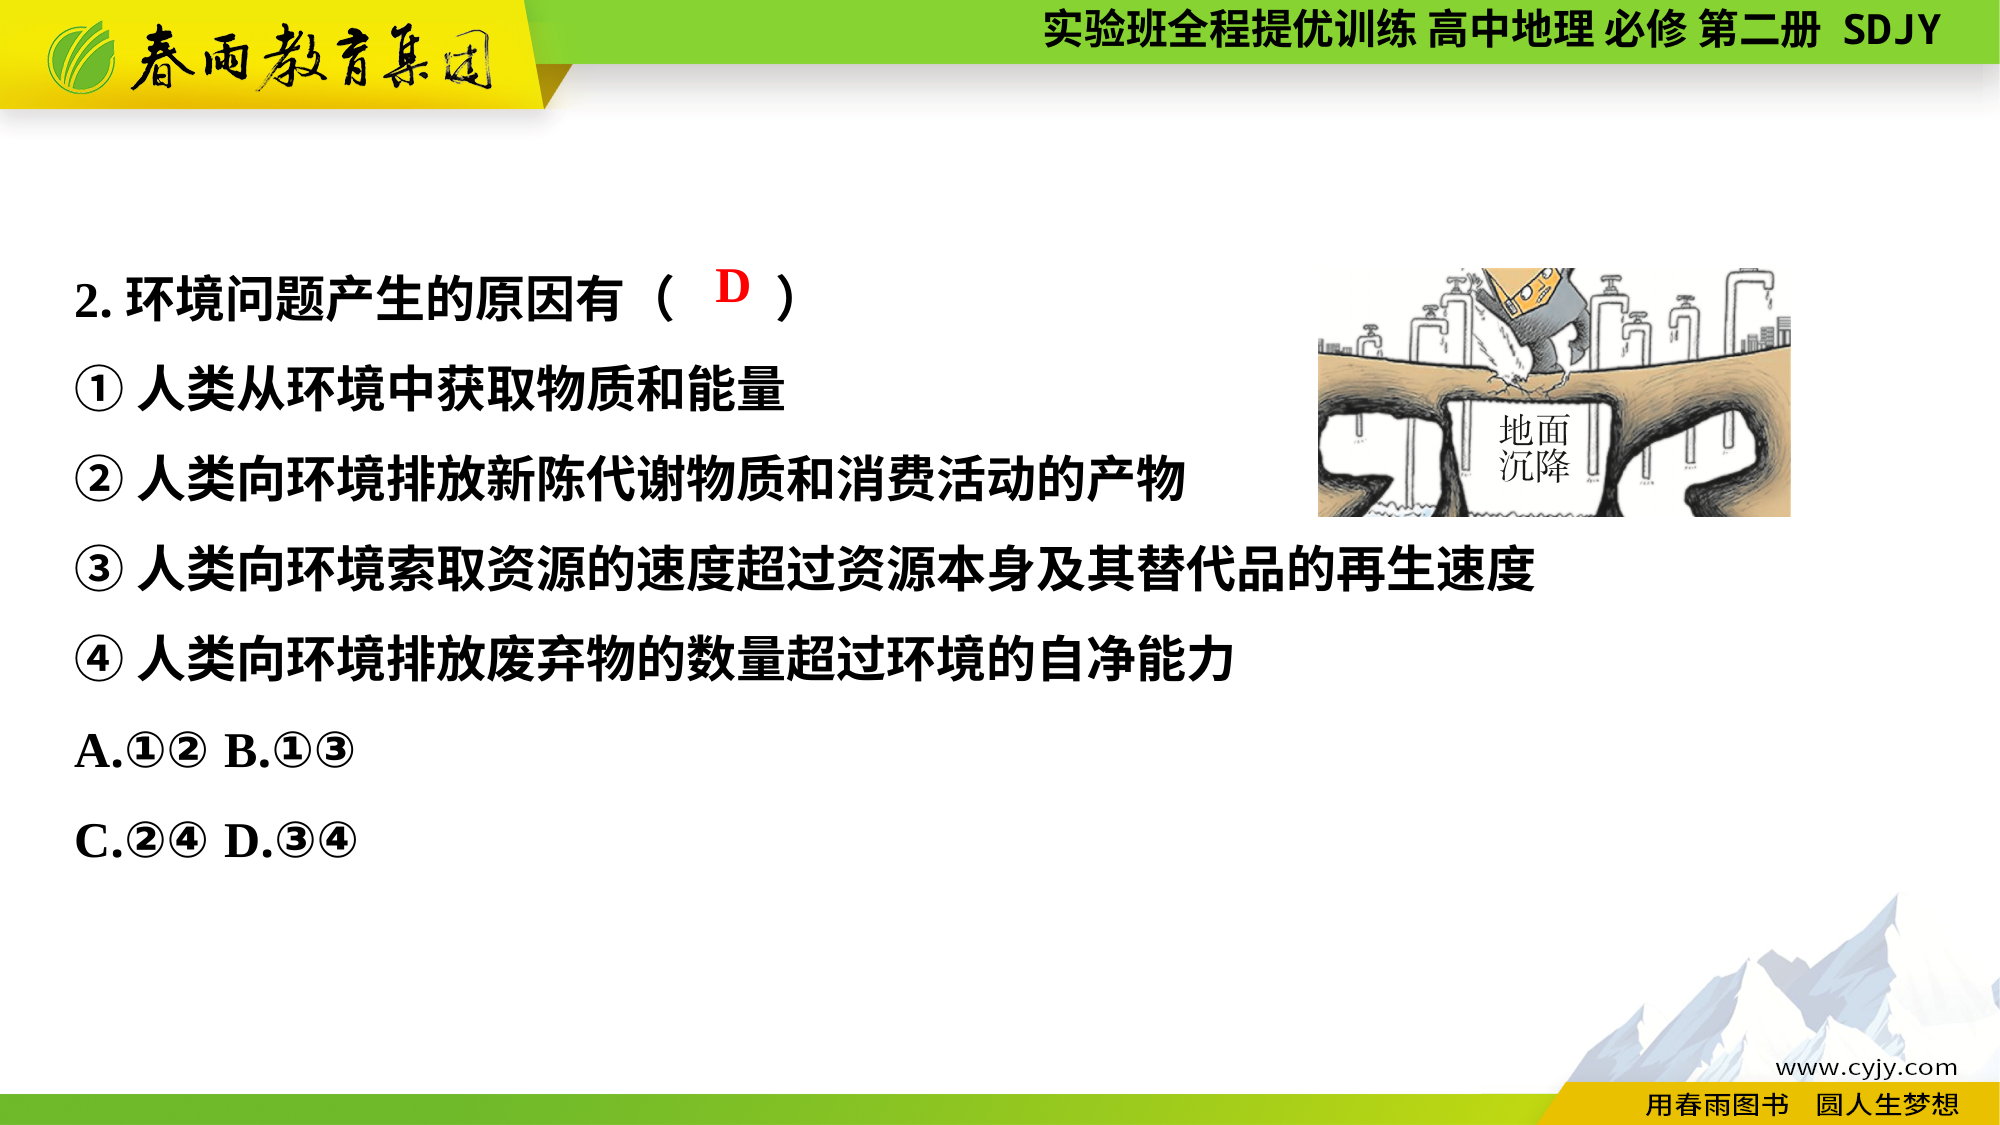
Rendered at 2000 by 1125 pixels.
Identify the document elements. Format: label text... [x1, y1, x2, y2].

text_box D [700, 244, 767, 320]
picture [0, 0, 2000, 1125]
list 2.环境问题产生的原因有（ ） ①人类从环境中获取物质和能量 ②人类向环境排放新陈代谢物质和消费活动的产物 ③人类向环境索取资源的速度超过资源本身及其替代品的再生速度 ④人类向环境排放废弃物的数量超过环境的自净能力 A.①② B.①③ C.②④ D.③④ [59, 230, 1944, 882]
